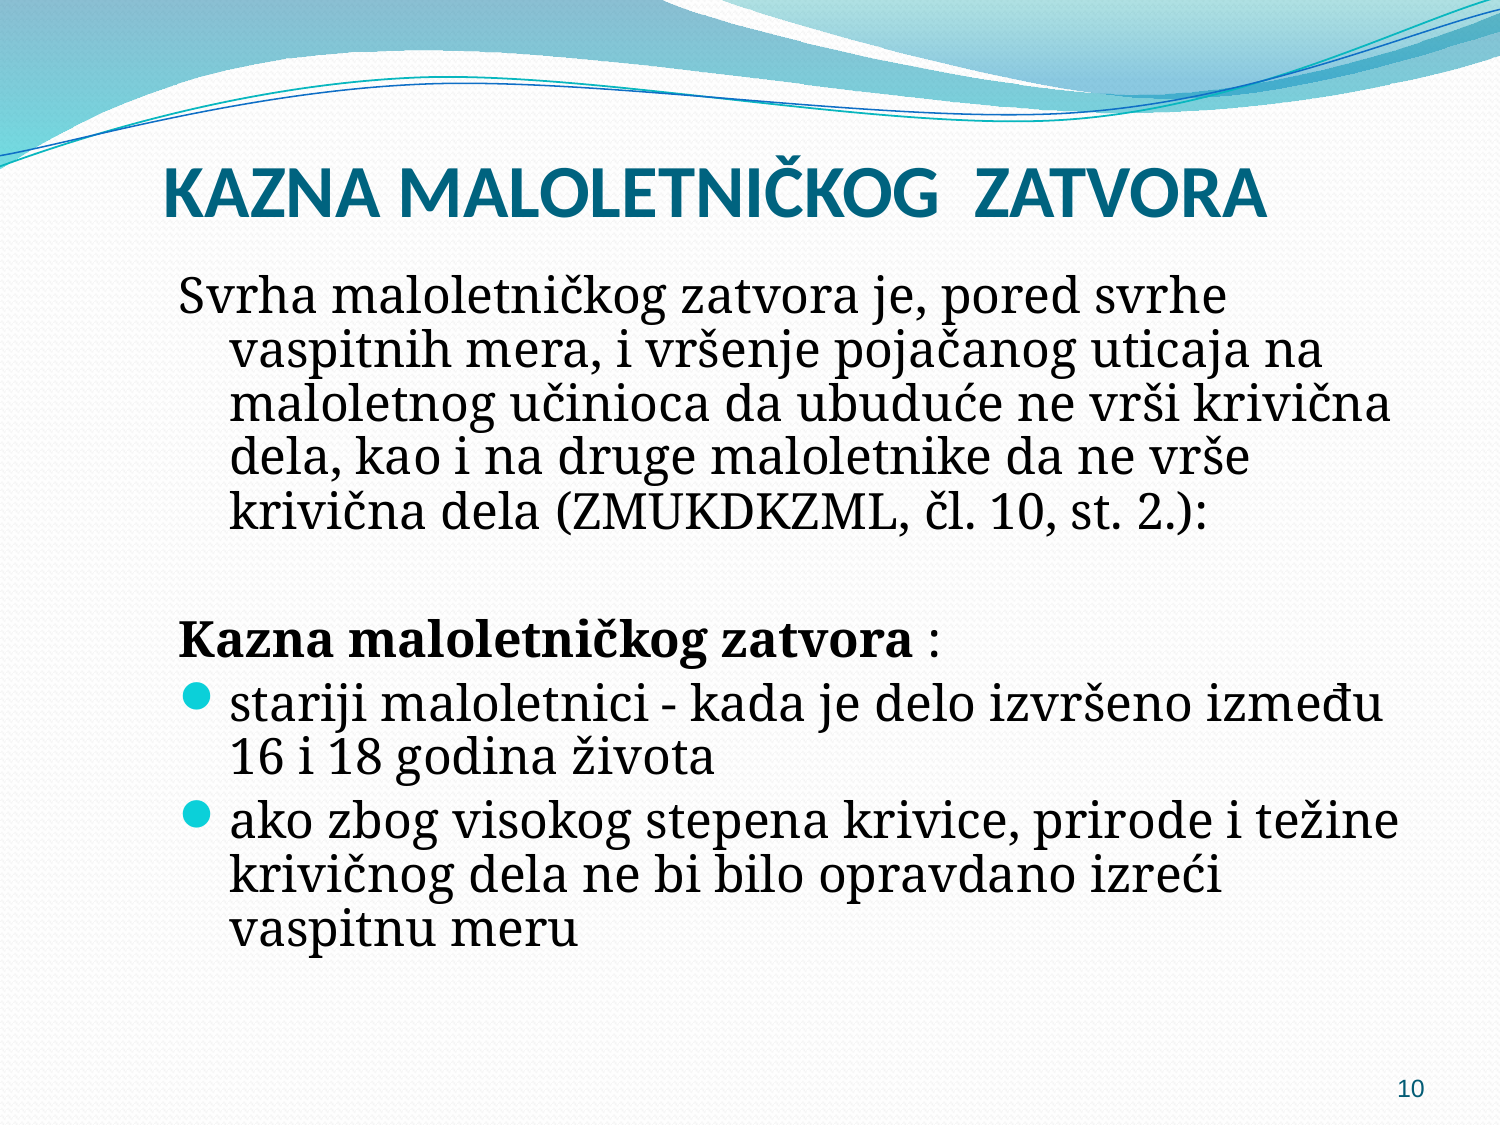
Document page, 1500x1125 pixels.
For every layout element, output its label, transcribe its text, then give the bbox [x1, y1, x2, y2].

slide_number 10 [1299, 1042, 1425, 1103]
title KAZNA MALOLETNIČKOG ZATVORA [163, 44, 1466, 233]
list Svrha maloletničkog zatvora je, pored svrhe vaspitnih mera, i vršenje pojačanog uticaja na maloletnog učinioca da ubuduće ne vrši krivična dela, kao i na druge maloletnike da ne vrše krivična dela (ZMUKDKZML, čl. 10, st. 2.): Kazna maloletničkog zatvora : stariji maloletnici - kada je delo izvršeno između 16 i 18 godina života ako zbog visokog stepena krivice, prirode i težine krivičnog dela ne bi bilo opravdano izreći vaspitnu meru [163, 262, 1426, 1059]
